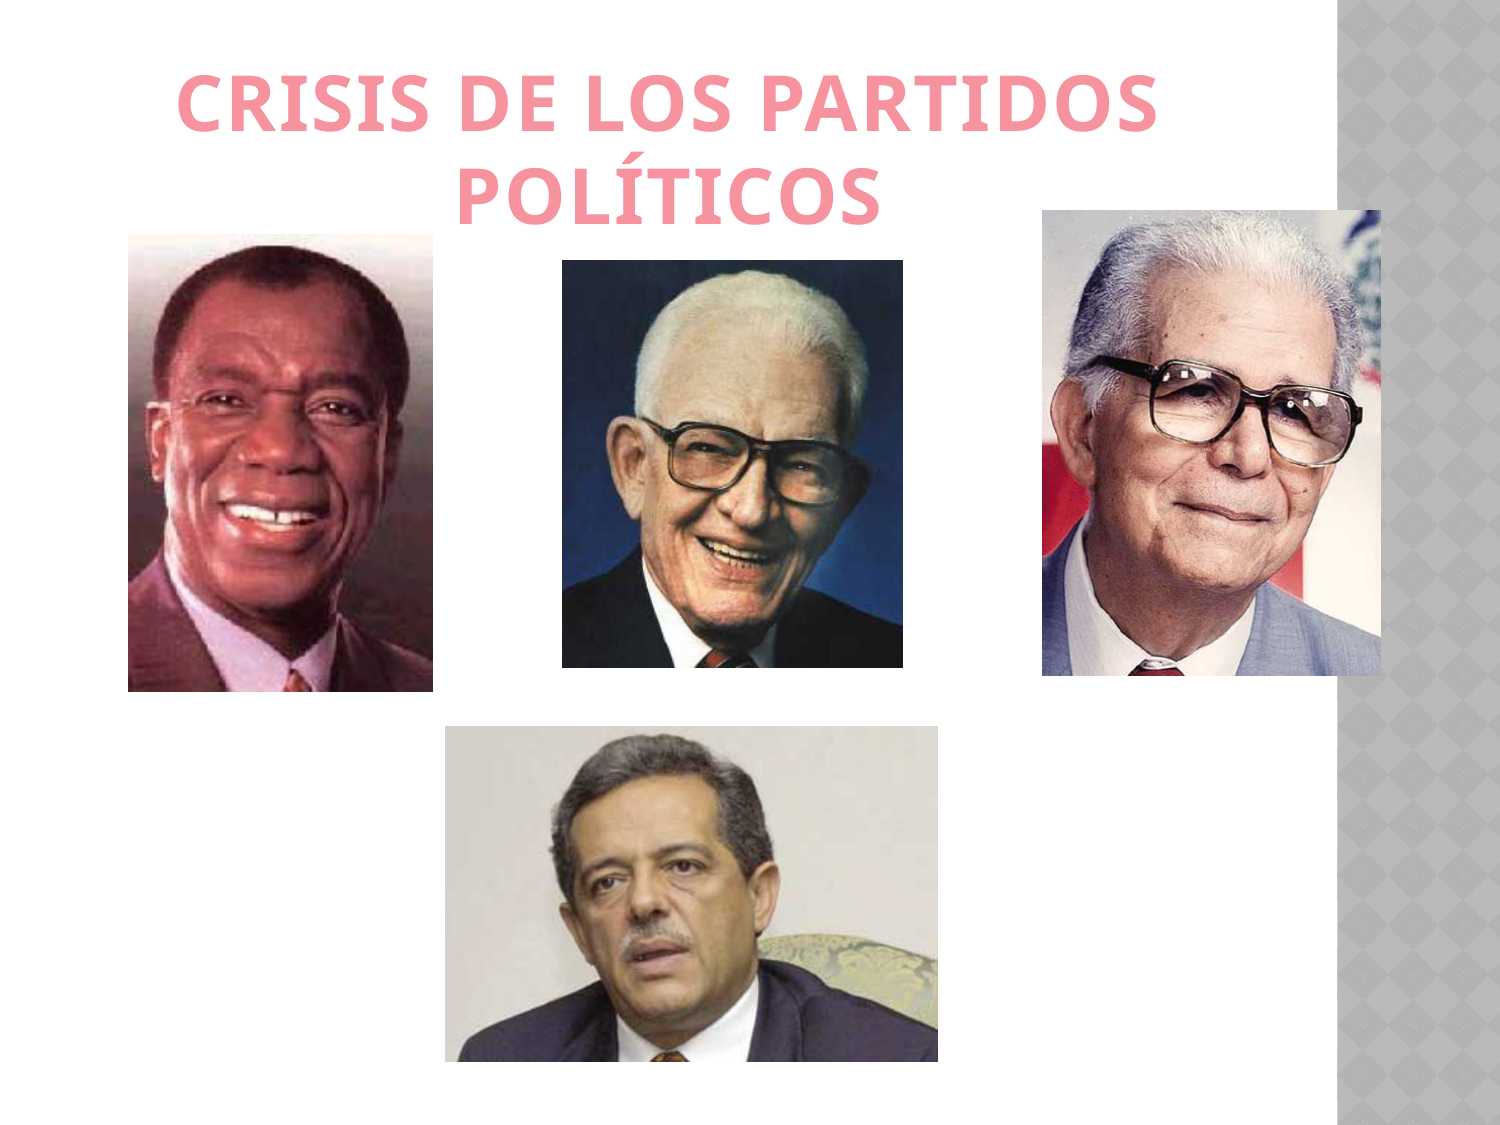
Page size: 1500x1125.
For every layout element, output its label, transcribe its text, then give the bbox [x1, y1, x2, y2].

picture [1042, 210, 1381, 676]
picture [444, 726, 938, 1062]
picture [562, 260, 904, 669]
title Crisis de los Partidos Políticos [75, 52, 1263, 240]
picture [128, 233, 433, 692]
